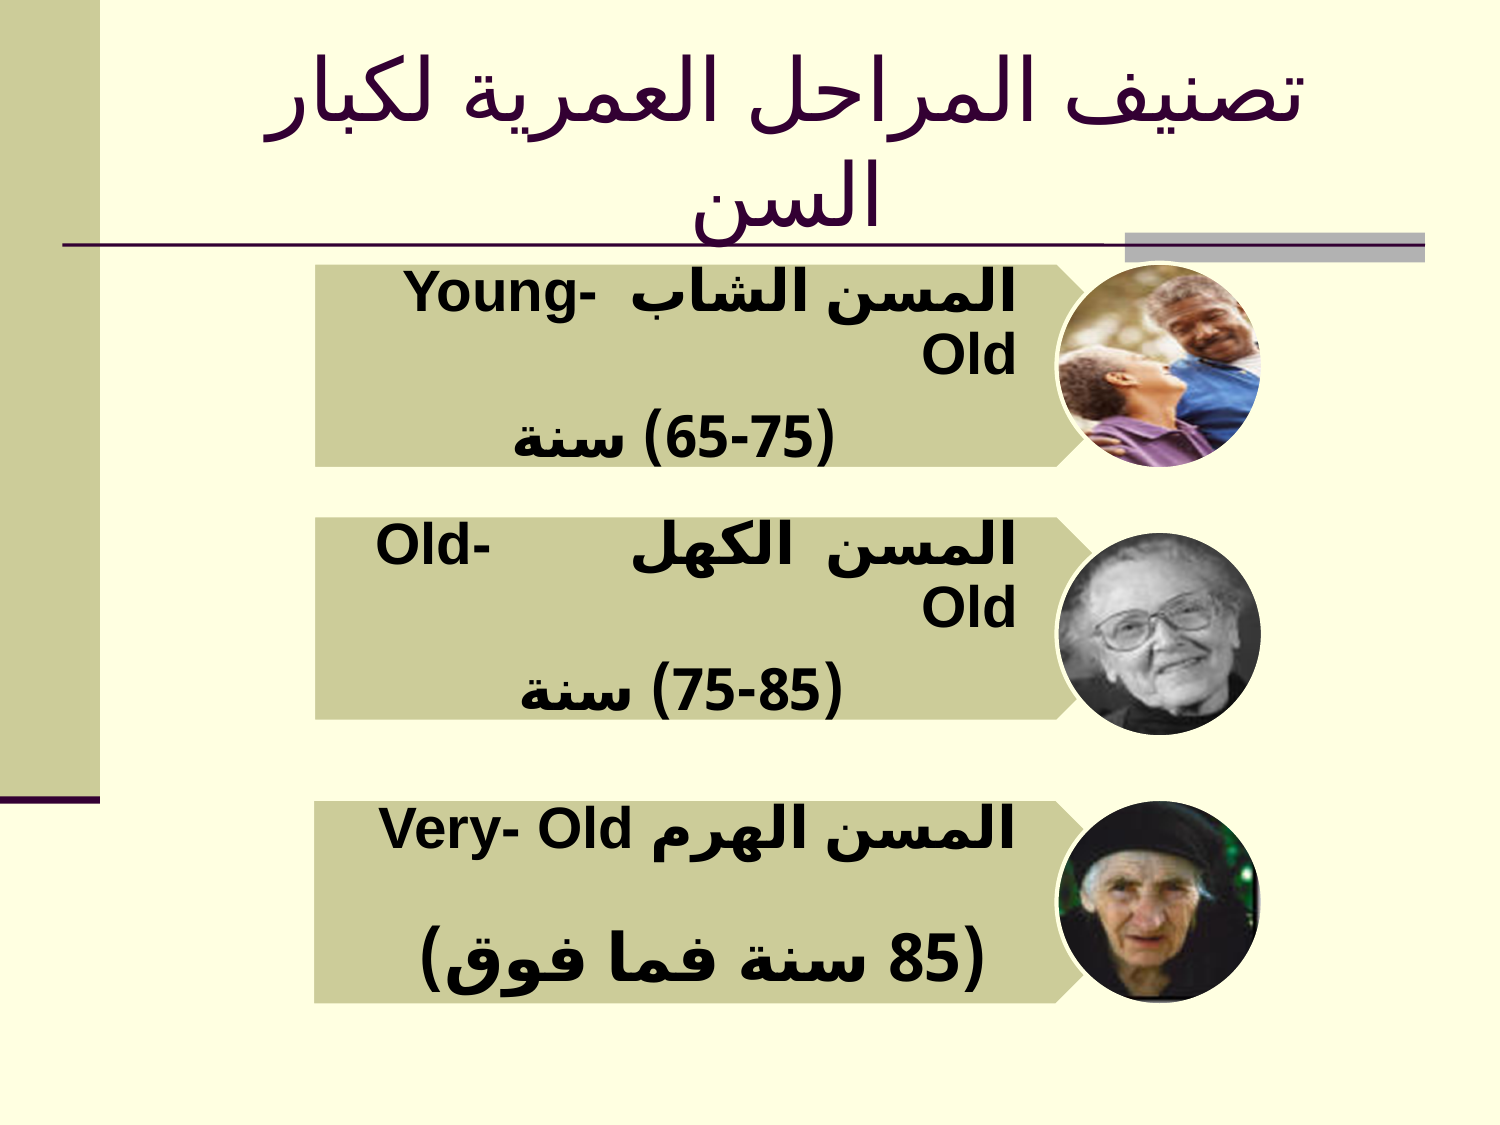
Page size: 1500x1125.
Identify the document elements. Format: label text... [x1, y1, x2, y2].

title تصنيف المراحل العمرية لكبار السن [150, 45, 1425, 234]
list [149, 262, 1426, 1006]
